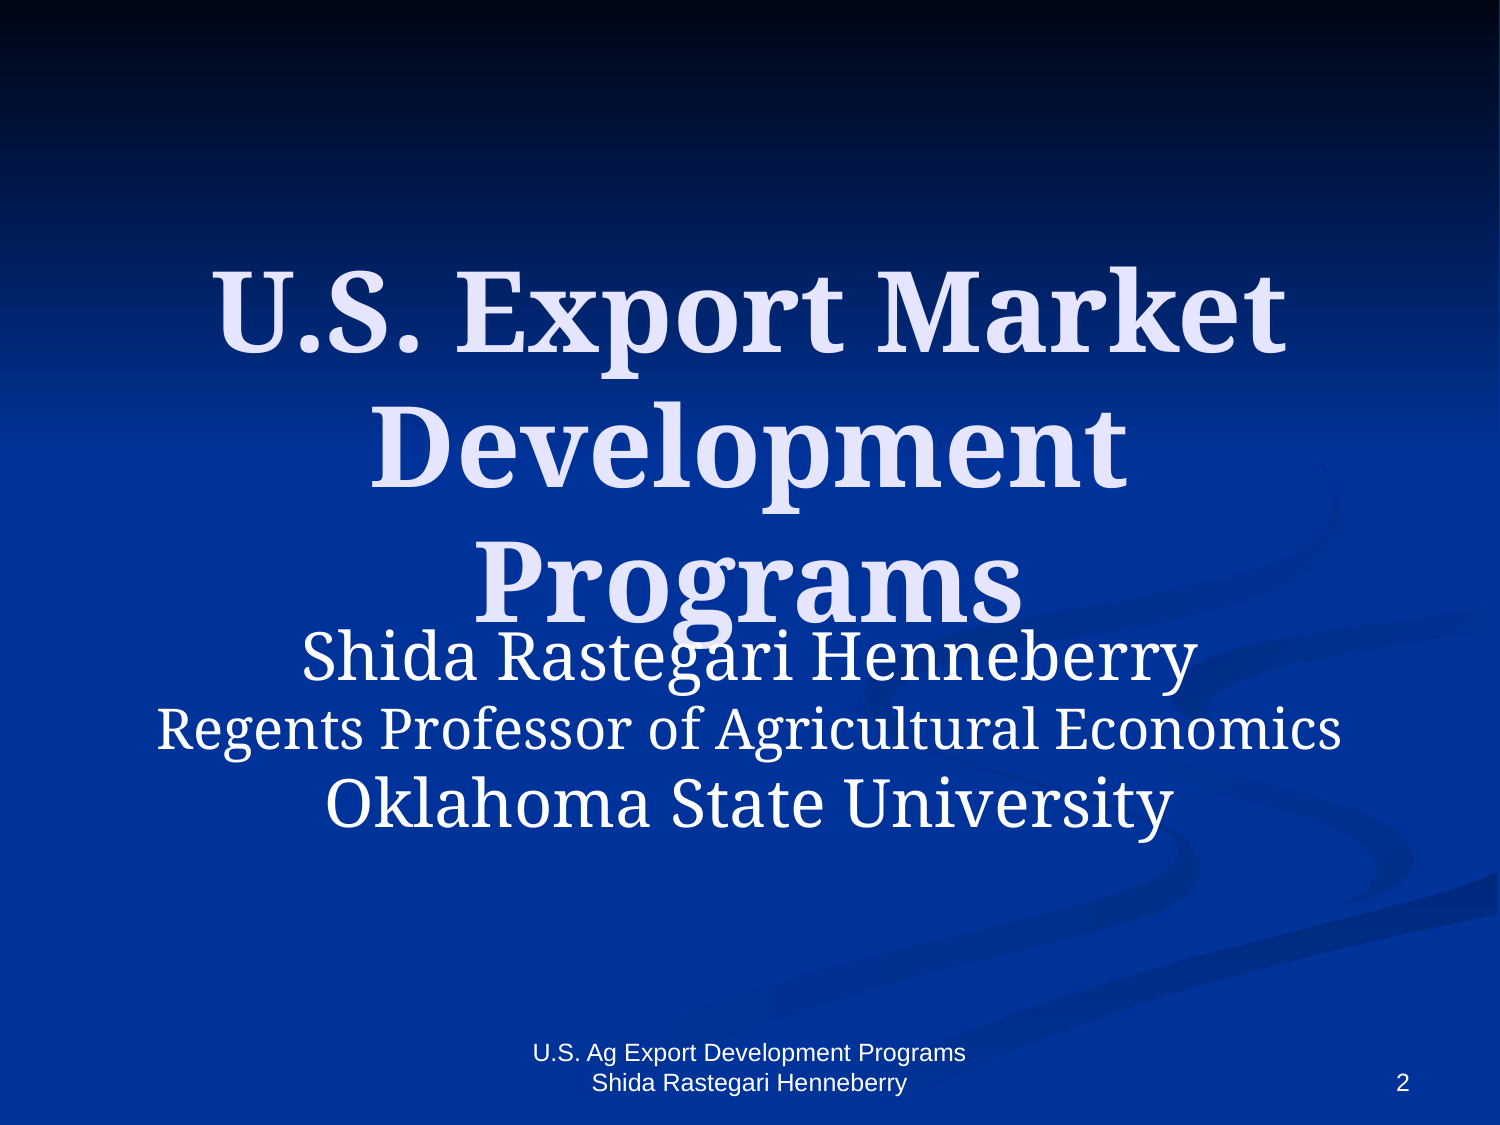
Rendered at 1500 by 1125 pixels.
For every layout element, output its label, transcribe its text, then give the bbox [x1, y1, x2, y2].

slide_number 2 [1074, 1026, 1425, 1105]
subtitle Shida Rastegari Henneberry Regents Professor of Agricultural Economics Oklahoma State University [62, 512, 1438, 875]
title U.S. Export Market Development Programs [112, 284, 1388, 512]
footer U.S. Ag Export Development Programs Shida Rastegari Henneberry [512, 1025, 988, 1104]
